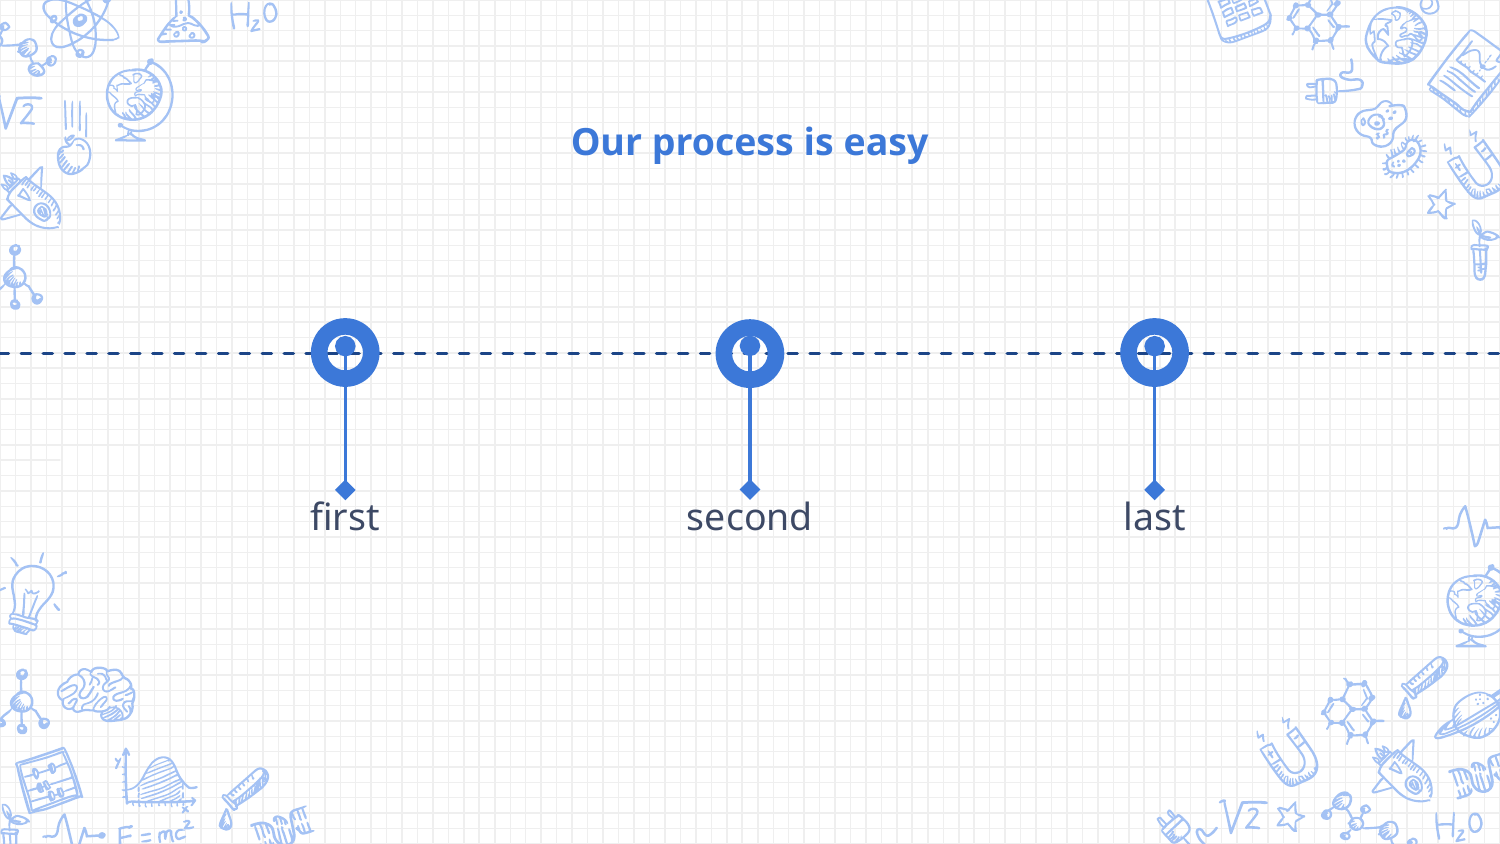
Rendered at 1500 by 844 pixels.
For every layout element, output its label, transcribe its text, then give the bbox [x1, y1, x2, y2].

text_box [1121, 363, 1150, 387]
text_box first [242, 480, 448, 549]
text_box [310, 318, 380, 353]
text_box [754, 363, 783, 388]
text_box second [647, 480, 853, 549]
text_box [715, 319, 785, 353]
title Our process is easy [246, 36, 1254, 178]
text_box last [1052, 480, 1257, 549]
text_box [1120, 318, 1189, 353]
text_box [312, 363, 340, 387]
text_box [349, 363, 378, 387]
text_box [1159, 363, 1188, 387]
text_box [716, 363, 745, 388]
